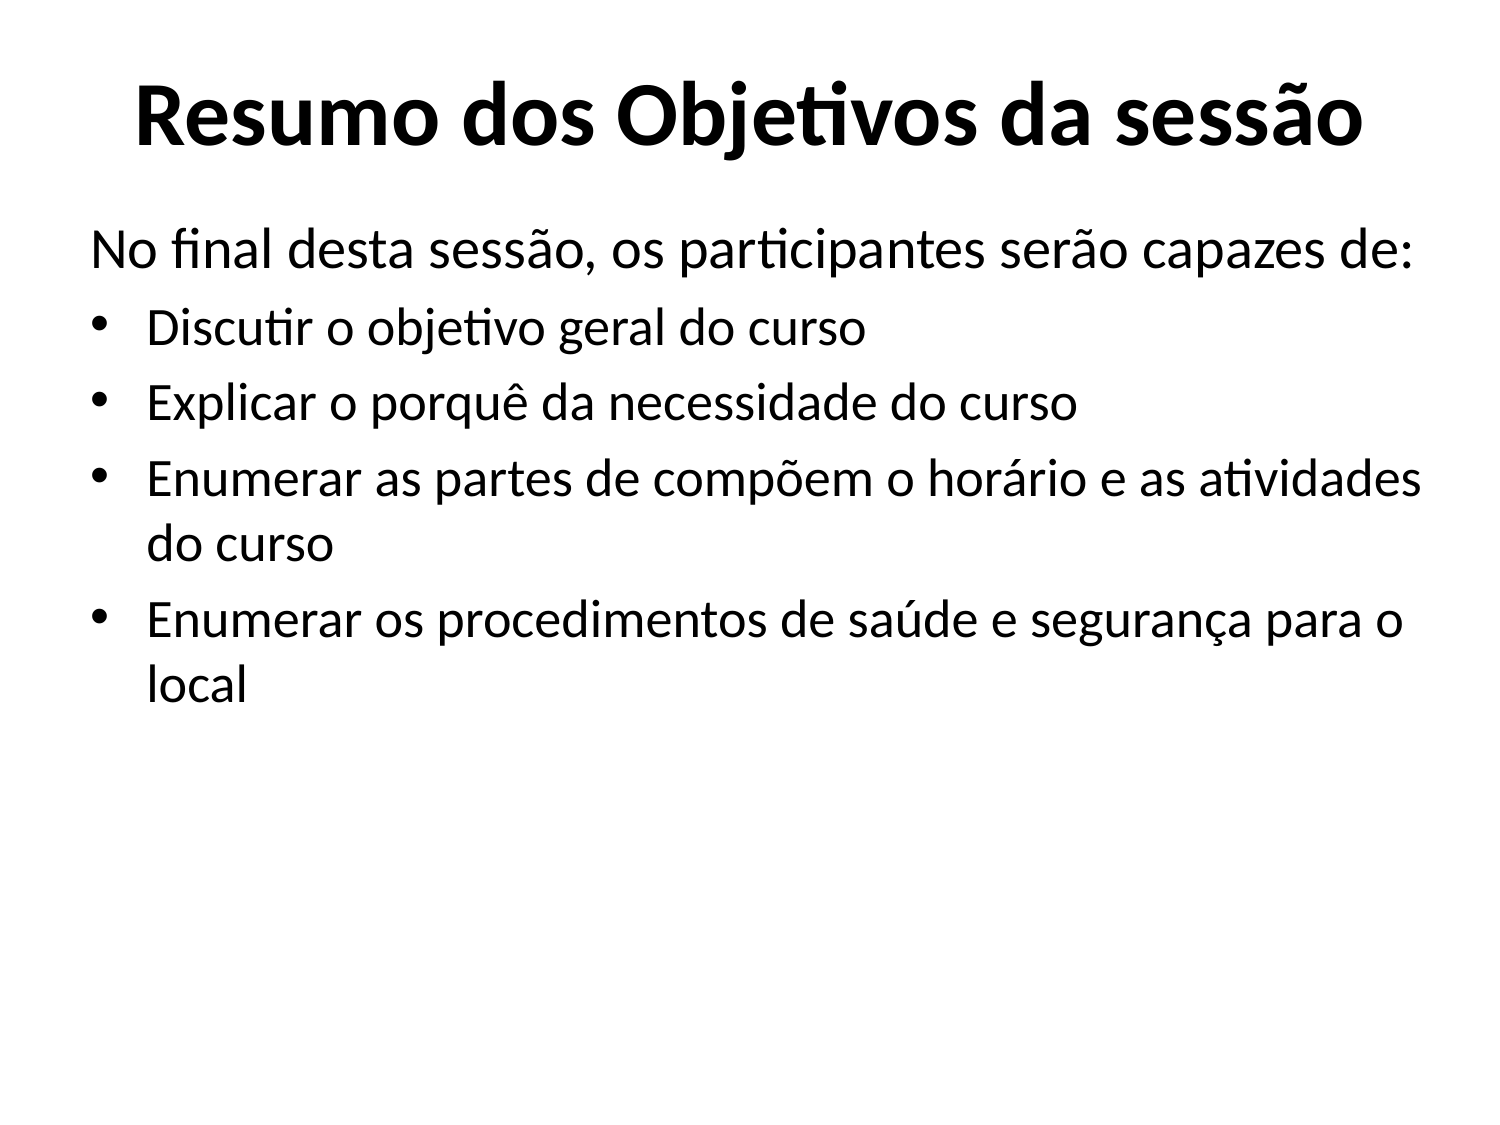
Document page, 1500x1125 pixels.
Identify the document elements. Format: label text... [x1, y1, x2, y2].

list No final desta sessão, os participantes serão capazes de: Discutir o objetivo geral do curso Explicar o porquê da necessidade do curso Enumerar as partes de compõem o horário e as atividades do curso Enumerar os procedimentos de saúde e segurança para o local [75, 202, 1472, 1005]
title Resumo dos Objetivos da sessão [75, 45, 1425, 172]
